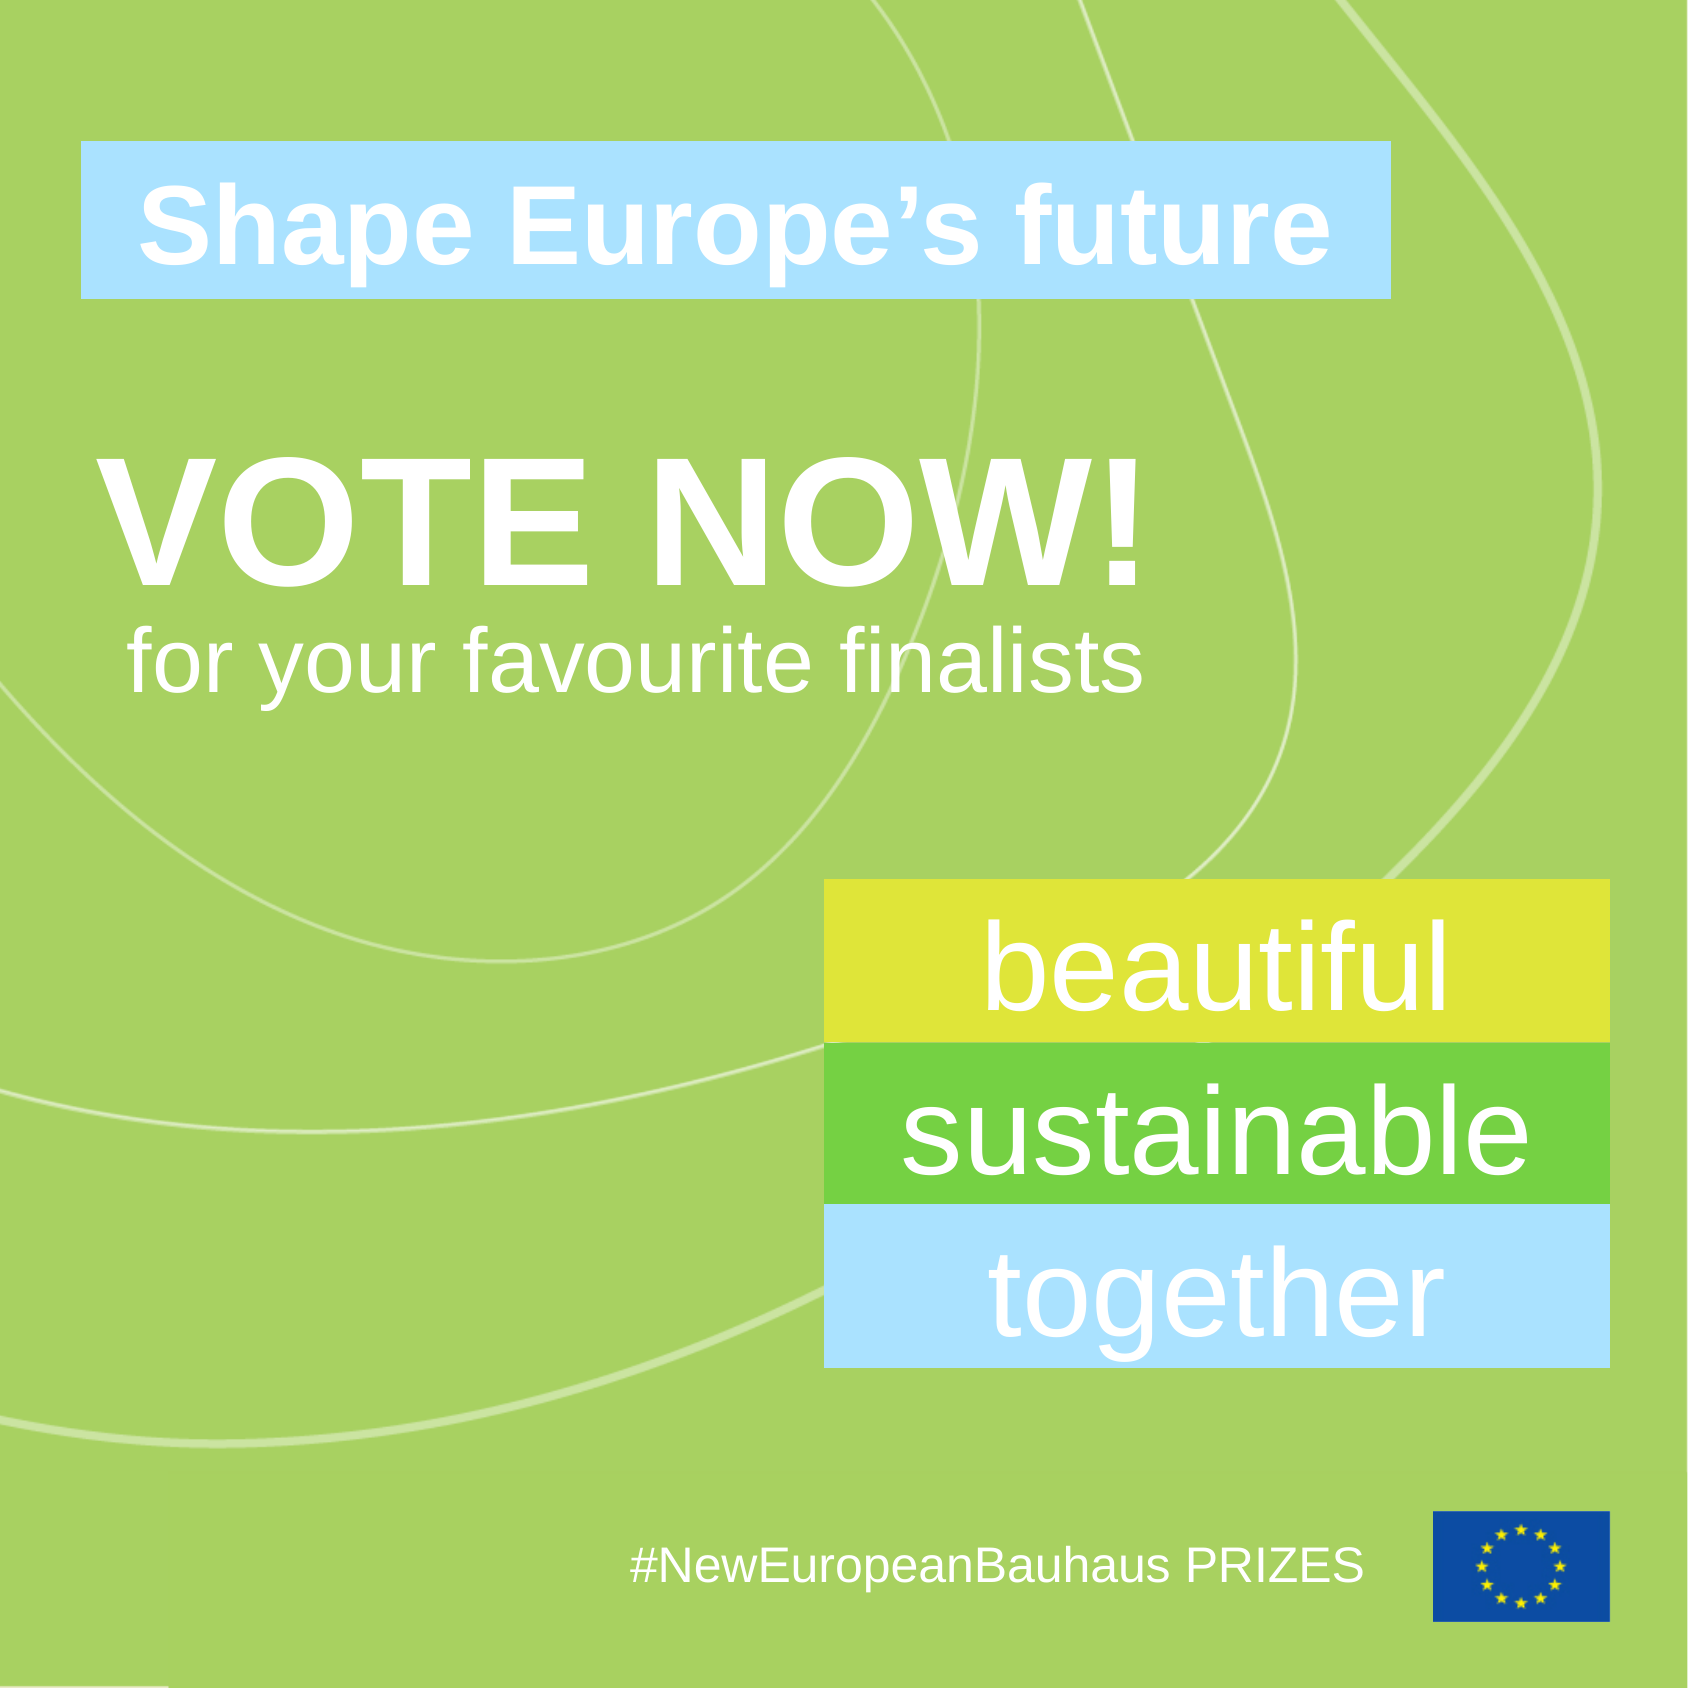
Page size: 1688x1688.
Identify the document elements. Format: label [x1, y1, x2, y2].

text_box [823, 878, 1611, 1368]
picture [0, 0, 1688, 1688]
text_box [604, 1510, 1611, 1623]
